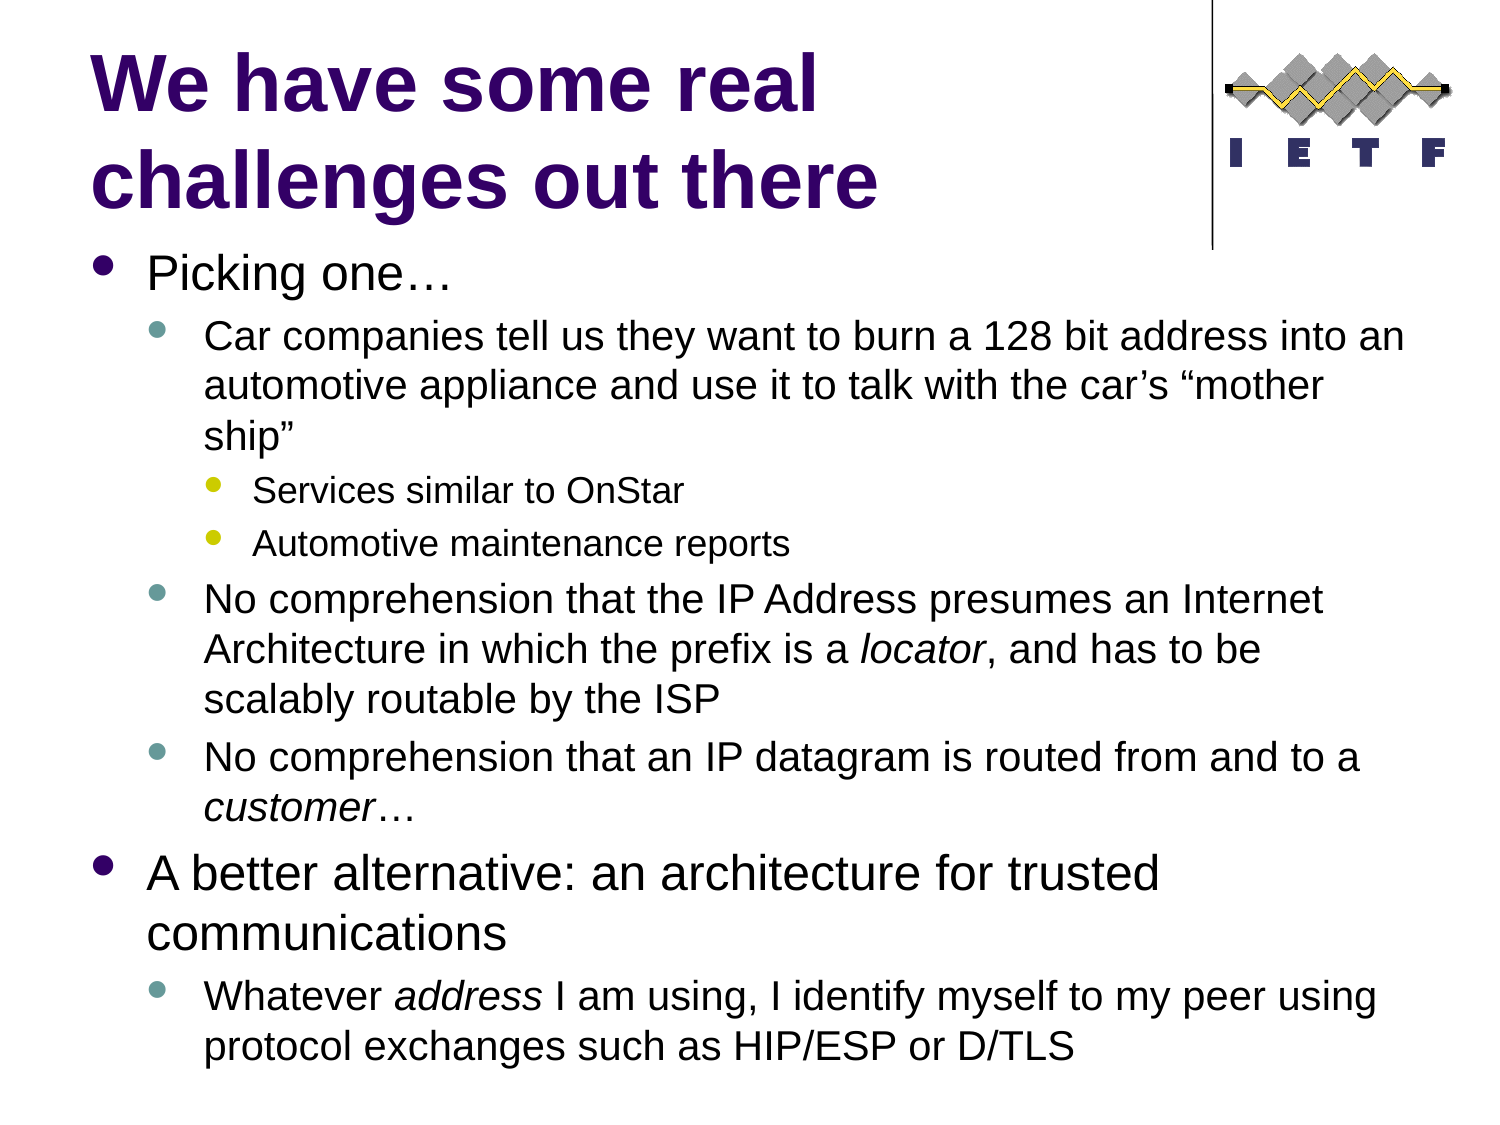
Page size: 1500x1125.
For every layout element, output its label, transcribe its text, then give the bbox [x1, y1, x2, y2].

picture [1212, 37, 1463, 181]
title We have some real challenges out there [74, 19, 1201, 232]
list Picking one… Car companies tell us they want to burn a 128 bit address into an automotive appliance and use it to talk with the car’s “mother ship” Services similar to OnStar Automotive maintenance reports No comprehension that the IP Address presumes an Internet Architecture in which the prefix is a locator, and has to be scalably routable by the ISP No comprehension that an IP datagram is routed from and to a customer… A better alternative: an architecture for trusted communications Whatever address I am using, I identify myself to my peer using protocol exchanges such as HIP/ESP or D/TLS [74, 232, 1426, 1006]
